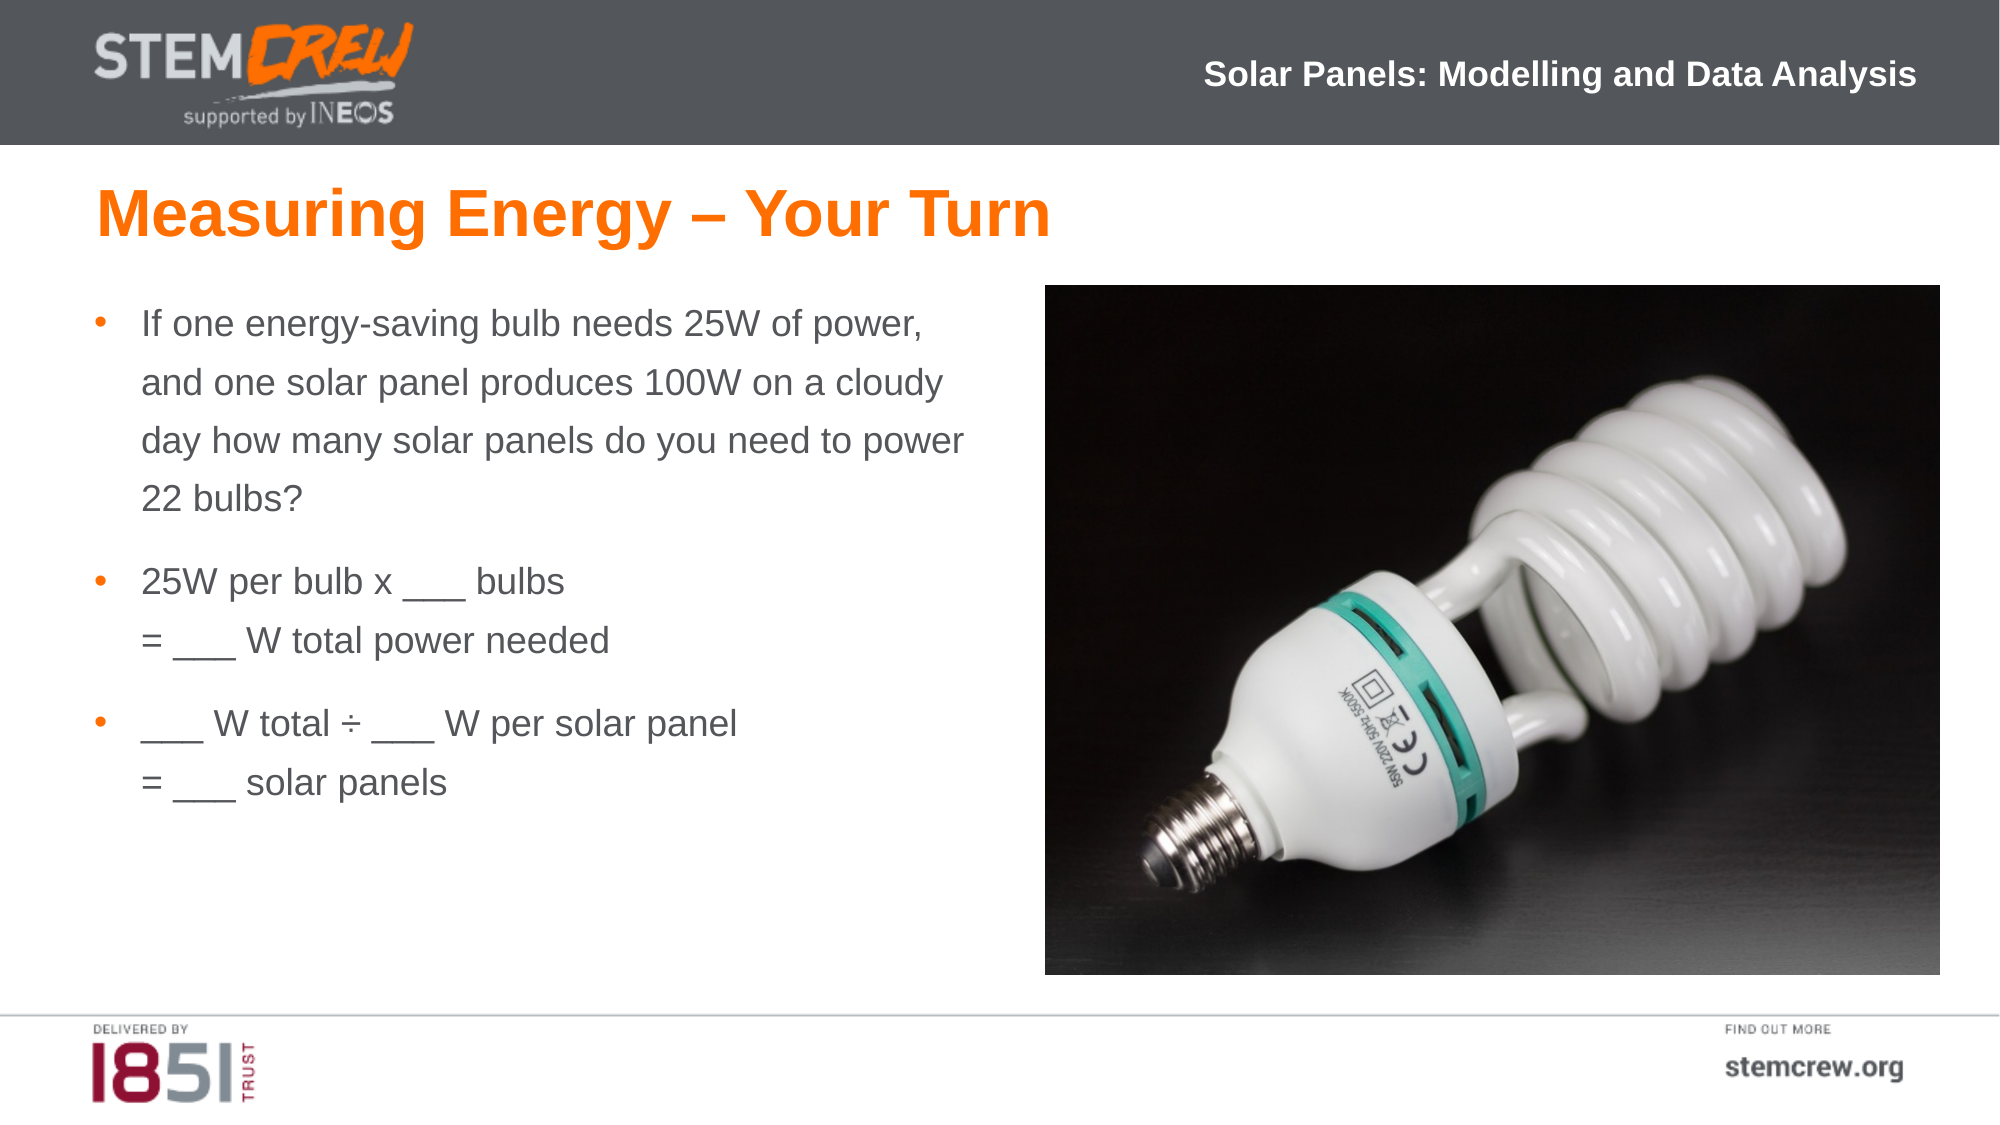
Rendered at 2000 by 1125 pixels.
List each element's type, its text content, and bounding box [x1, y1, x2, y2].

text_box Solar Panels: Modelling and Data Analysis [1015, 48, 1928, 94]
text_box Measuring Energy – Your Turn [94, 167, 1264, 250]
picture [0, 1012, 2000, 1125]
picture [1045, 285, 1940, 975]
picture [0, 0, 2000, 145]
text_box If one energy-saving bulb needs 25W of power, and one solar panel produces 100W on a cloudy day how many solar panels do you need to power 22 bulbs? 25W per bulb x ___ bulbs = ___ W total power needed ___ W total ÷ ___ W per solar panel = ___ solar panels [94, 285, 1009, 886]
